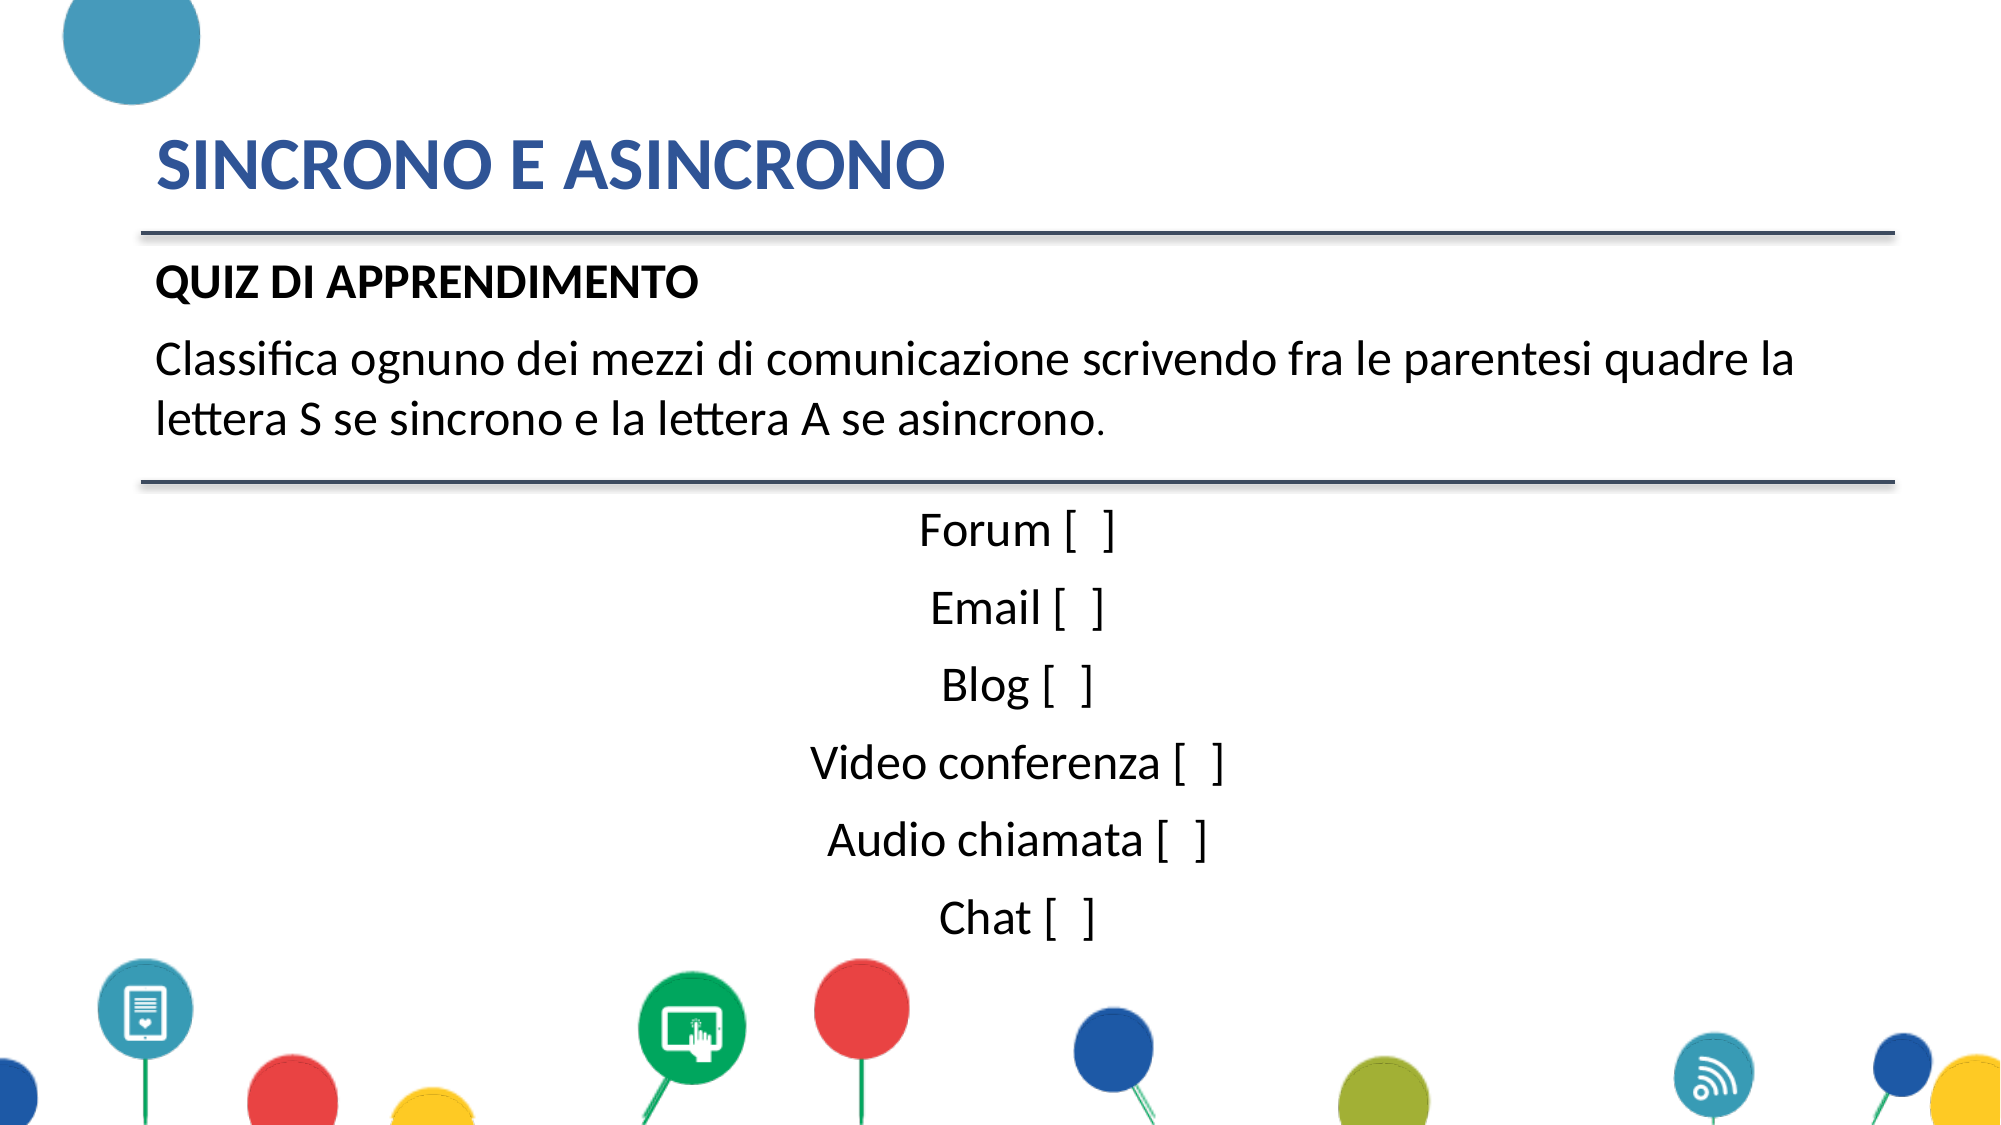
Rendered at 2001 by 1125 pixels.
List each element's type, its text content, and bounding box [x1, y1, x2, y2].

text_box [140, 233, 1896, 1019]
picture [0, 0, 2001, 1125]
title Sincrono e asincrono [135, 57, 1861, 233]
